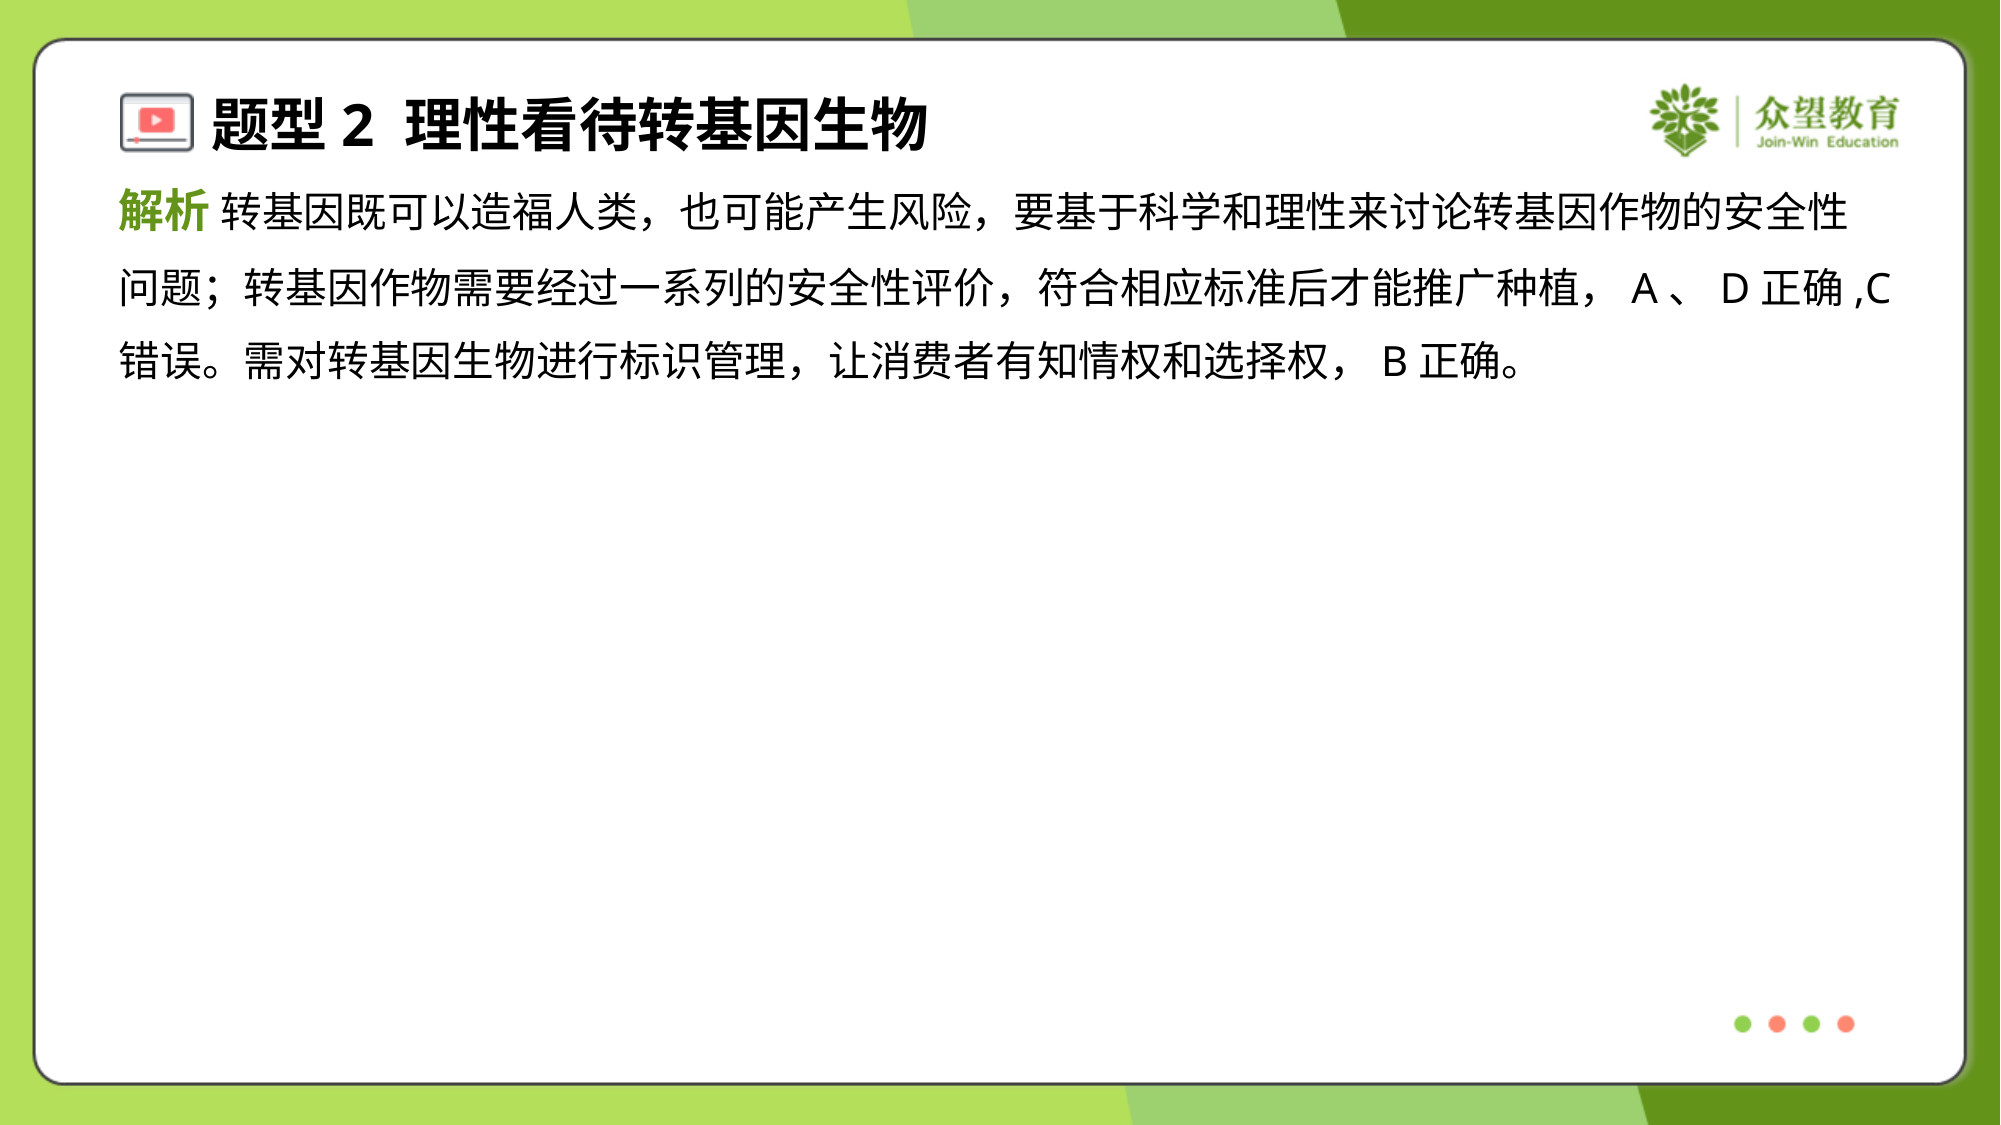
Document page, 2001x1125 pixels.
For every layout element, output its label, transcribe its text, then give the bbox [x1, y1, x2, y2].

picture [0, 0, 2000, 1125]
text_box 解析 转基因既可以造福人类，也可能产生风险，要基于科学和理性来讨论转基因作物的安全性 问题；转基因作物需要经过一系列的安全性评价，符合相应标准后才能推广种植，A、D正确,C 错误。需对转基因生物进行标识管理，让消费者有知情权和选择权，B正确。 [118, 159, 1883, 377]
